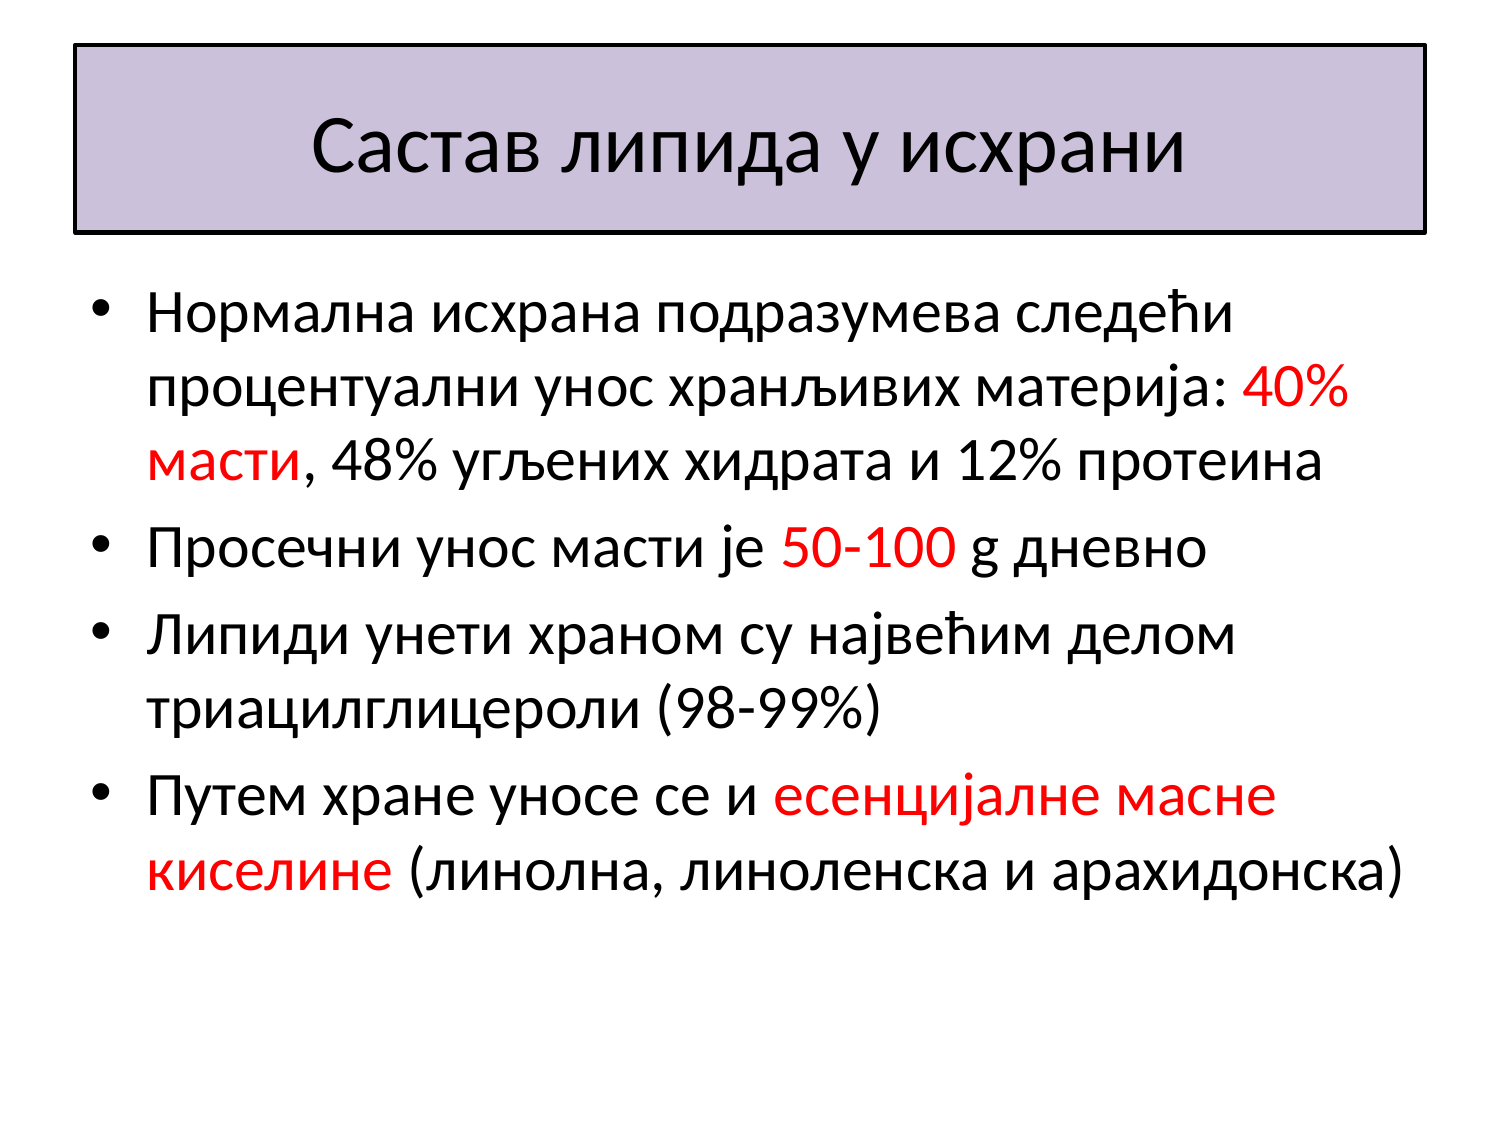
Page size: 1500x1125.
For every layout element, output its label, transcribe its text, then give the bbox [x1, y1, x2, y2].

title Састав липида у исхрани [73, 43, 1427, 235]
list Нормална исхрана подразумева следећи процентуални унос хранљивих материја: 40% масти, 48% угљених хидрата и 12% протеина Просечни унос масти је 50-100 g дневно Липиди унети храном су највећим делом триацилглицероли (98-99%) Путем хране уносе се и есенцијалне масне киселине (линолна, линоленска и арахидонска) [75, 262, 1425, 1005]
